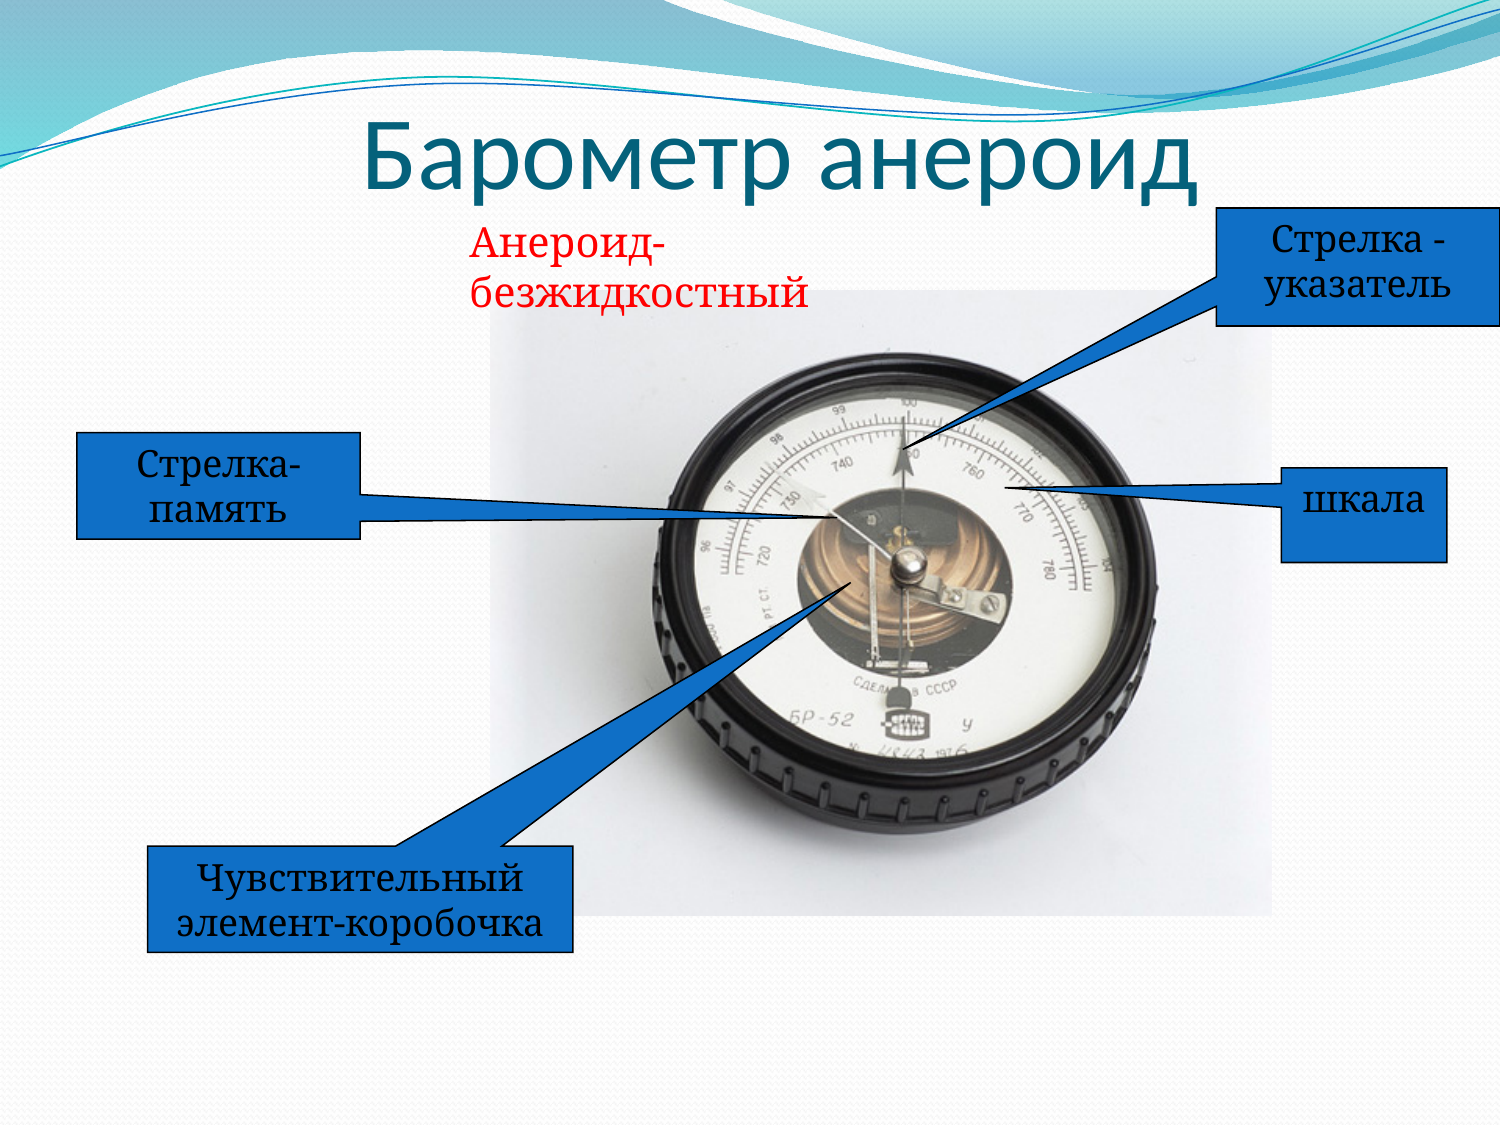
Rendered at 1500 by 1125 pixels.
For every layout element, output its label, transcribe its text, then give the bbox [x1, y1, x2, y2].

text_box Стрелка -указатель [1196, 207, 1500, 326]
text_box Анероид-безжидкостный [454, 207, 987, 323]
text_box шкала [1278, 467, 1447, 563]
picture [489, 290, 1272, 917]
text_box Стрелка-память [76, 432, 483, 540]
title Барометр анероид [105, 23, 1456, 211]
text_box Чувствительный элемент-коробочка [147, 795, 573, 953]
